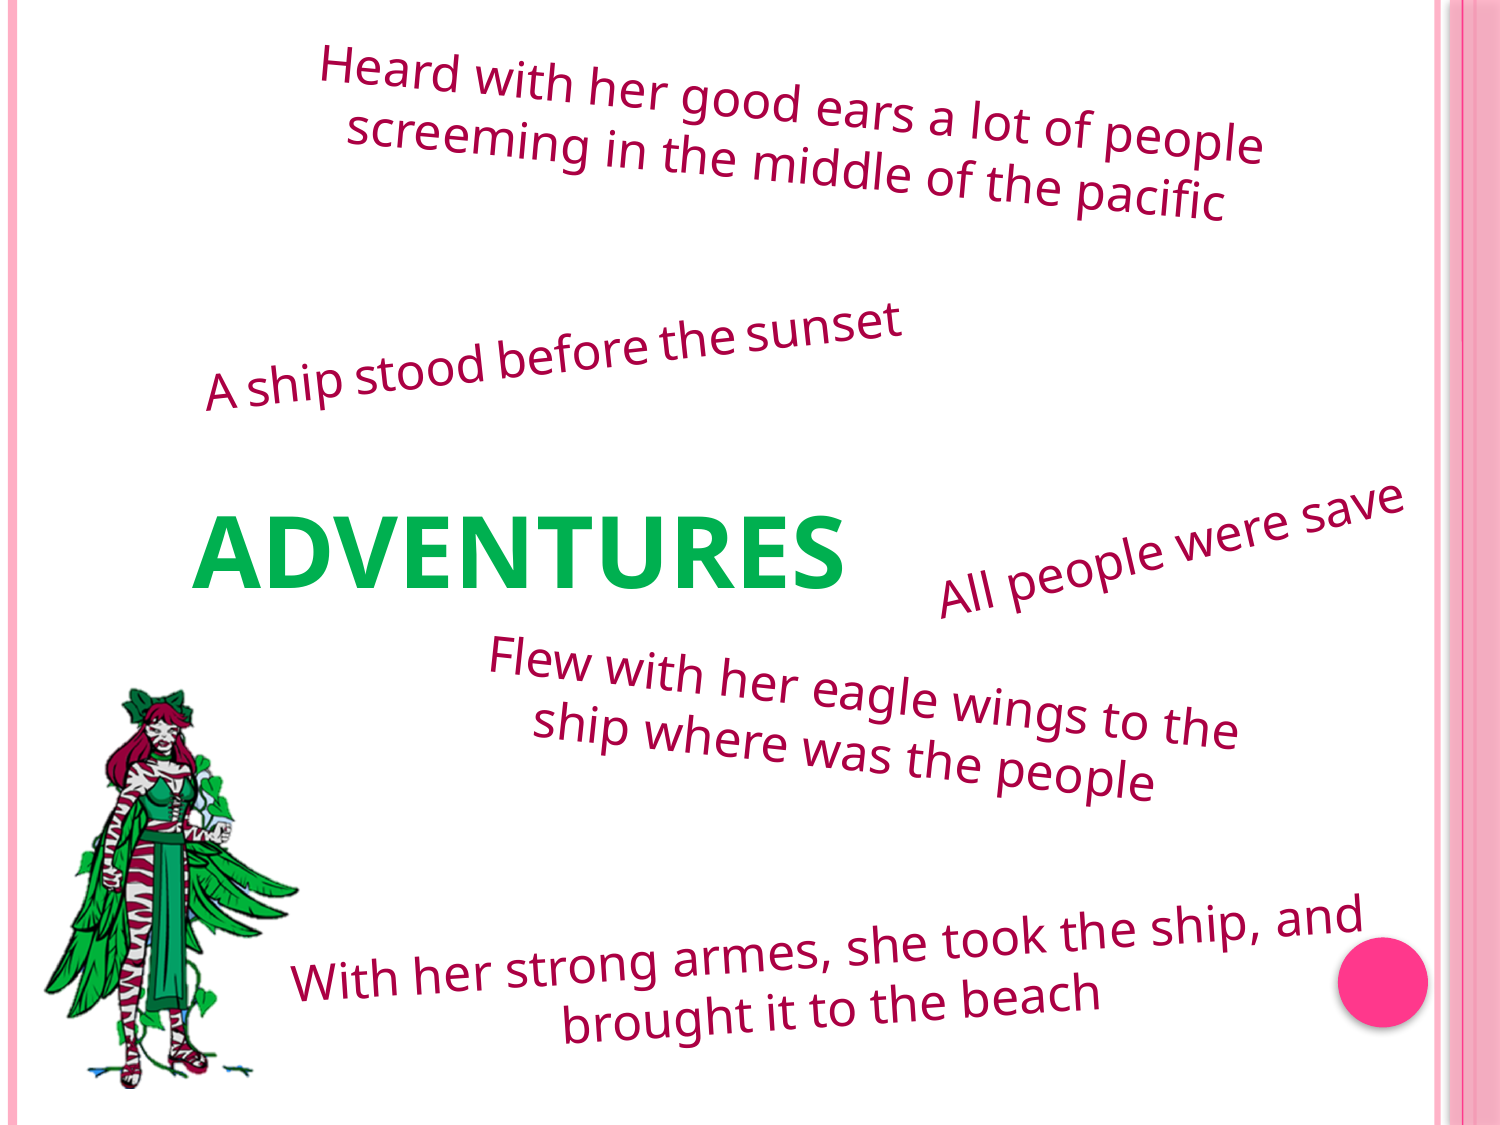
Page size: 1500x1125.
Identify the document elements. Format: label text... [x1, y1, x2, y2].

text_box A ship stood before the sunset [104, 267, 1001, 440]
list Heard with her good ears a lot of people screeming in the middle of the pacific [171, 10, 1406, 279]
title ADVENTURES [5, 428, 1034, 616]
text_box All people were save [914, 446, 1445, 641]
picture [32, 682, 341, 1089]
text_box With her strong armes, she took the ship, and brought it to the beach [346, 871, 1395, 1077]
text_box Flew with her eagle wings to the ship where was the people [431, 609, 1292, 834]
